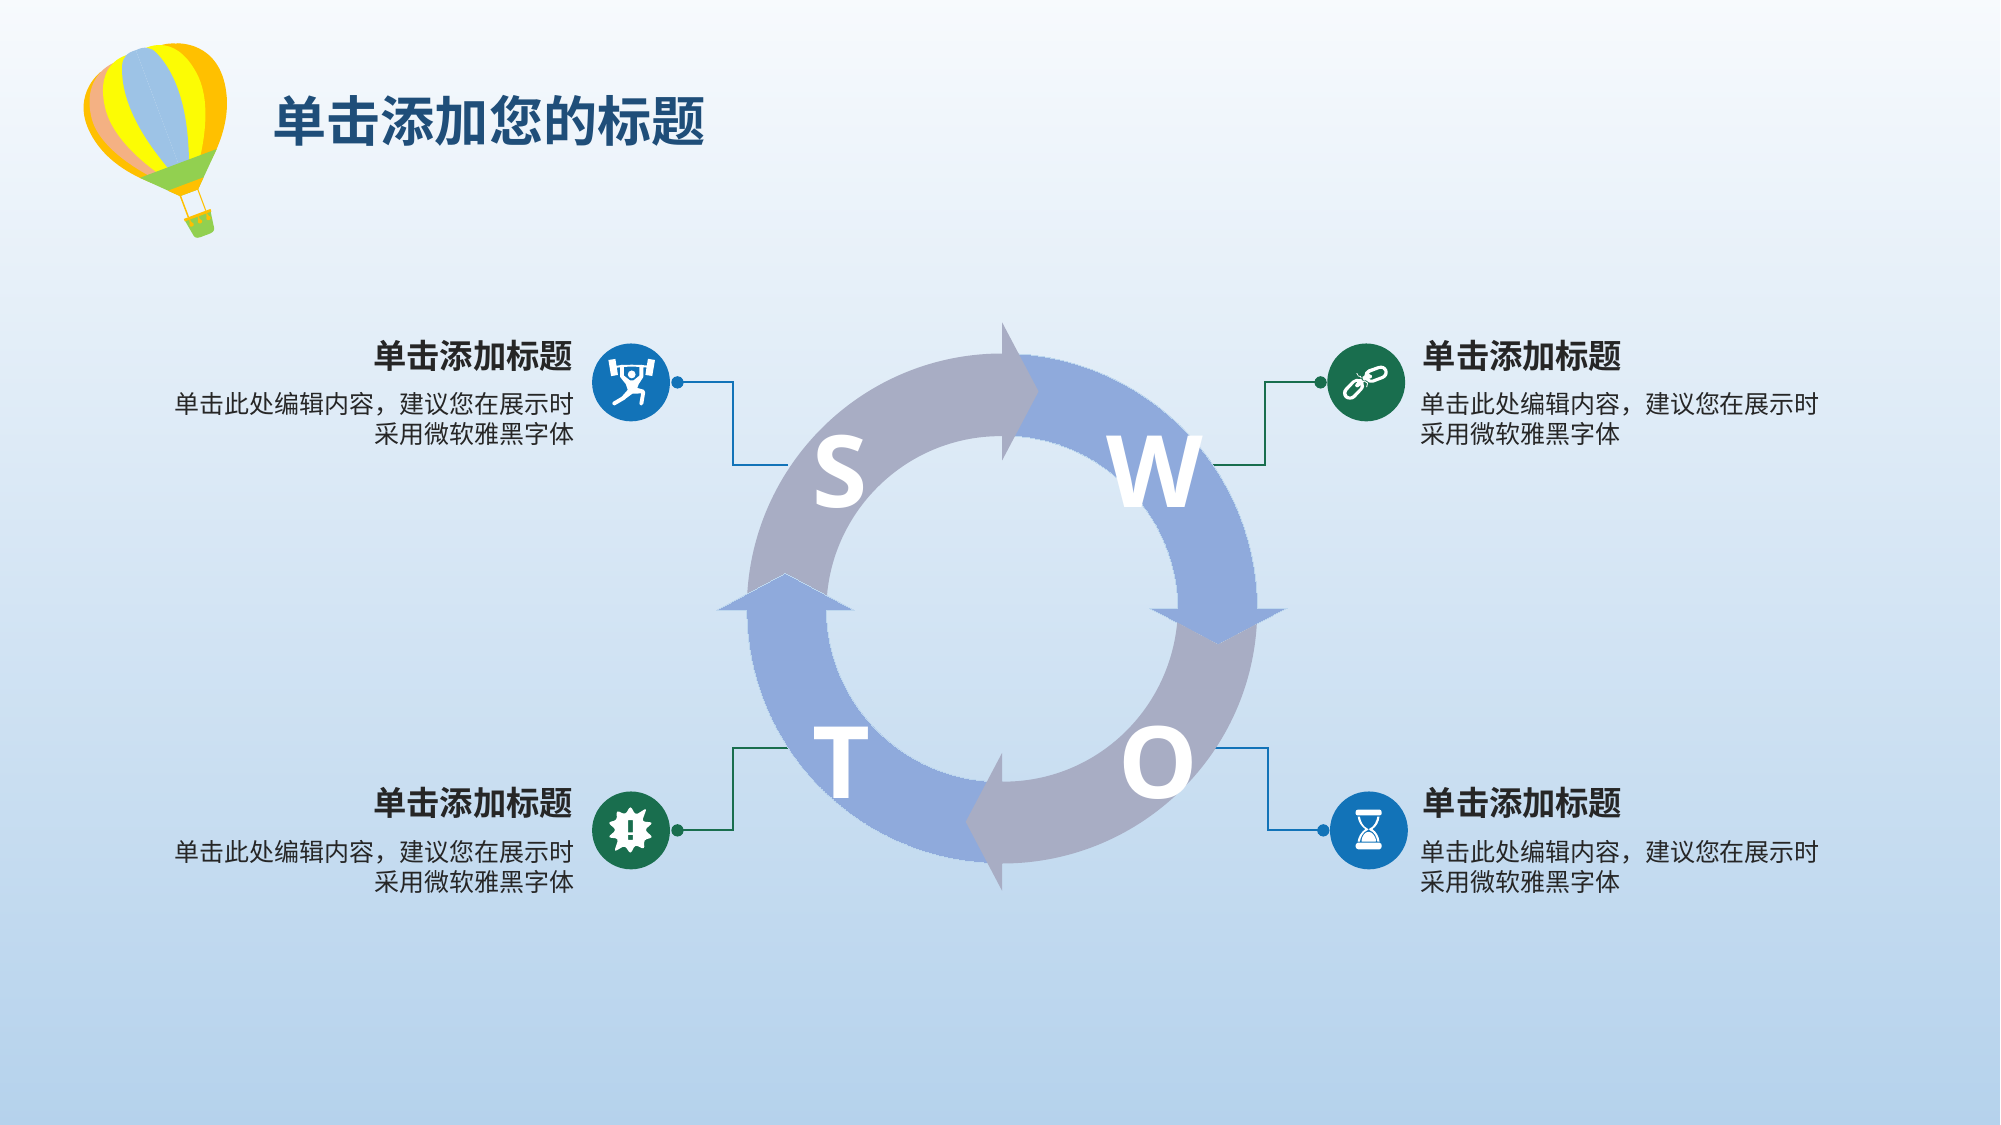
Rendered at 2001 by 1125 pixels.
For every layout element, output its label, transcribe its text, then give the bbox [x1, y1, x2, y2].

text_box [1328, 790, 1409, 871]
text_box 单击添加标题 [1407, 333, 1739, 377]
text_box [609, 807, 652, 853]
text_box W [1091, 400, 1218, 536]
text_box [677, 382, 789, 465]
text_box 单击此处编辑内容，建议您在展示时采用微软雅黑字体 [163, 388, 575, 449]
text_box S [798, 400, 883, 536]
text_box [1149, 472, 1288, 643]
text_box [591, 342, 672, 423]
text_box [1209, 382, 1321, 465]
text_box 单击添加您的标题 [257, 79, 863, 160]
text_box [965, 750, 1134, 891]
text_box [855, 322, 1039, 482]
text_box [1327, 343, 1406, 422]
text_box 单击添加标题 [1407, 780, 1739, 824]
text_box [870, 737, 987, 864]
text_box [1342, 365, 1388, 400]
text_box [1355, 809, 1382, 850]
text_box O [1103, 691, 1213, 827]
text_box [677, 747, 789, 831]
text_box 单击此处编辑内容，建议您在展示时采用微软雅黑字体 [1420, 836, 1830, 897]
text_box 单击此处编辑内容，建议您在展示时采用微软雅黑字体 [1420, 388, 1830, 449]
text_box [716, 573, 855, 761]
text_box [592, 791, 670, 870]
text_box 单击此处编辑内容，建议您在展示时采用微软雅黑字体 [163, 836, 575, 897]
text_box 单击添加标题 [257, 780, 588, 824]
text_box [747, 455, 844, 595]
text_box [608, 358, 655, 406]
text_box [1212, 747, 1324, 831]
text_box [1016, 353, 1150, 460]
text_box [1156, 622, 1257, 747]
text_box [87, 38, 252, 242]
text_box 单击添加标题 [257, 333, 588, 377]
text_box T [797, 691, 885, 827]
